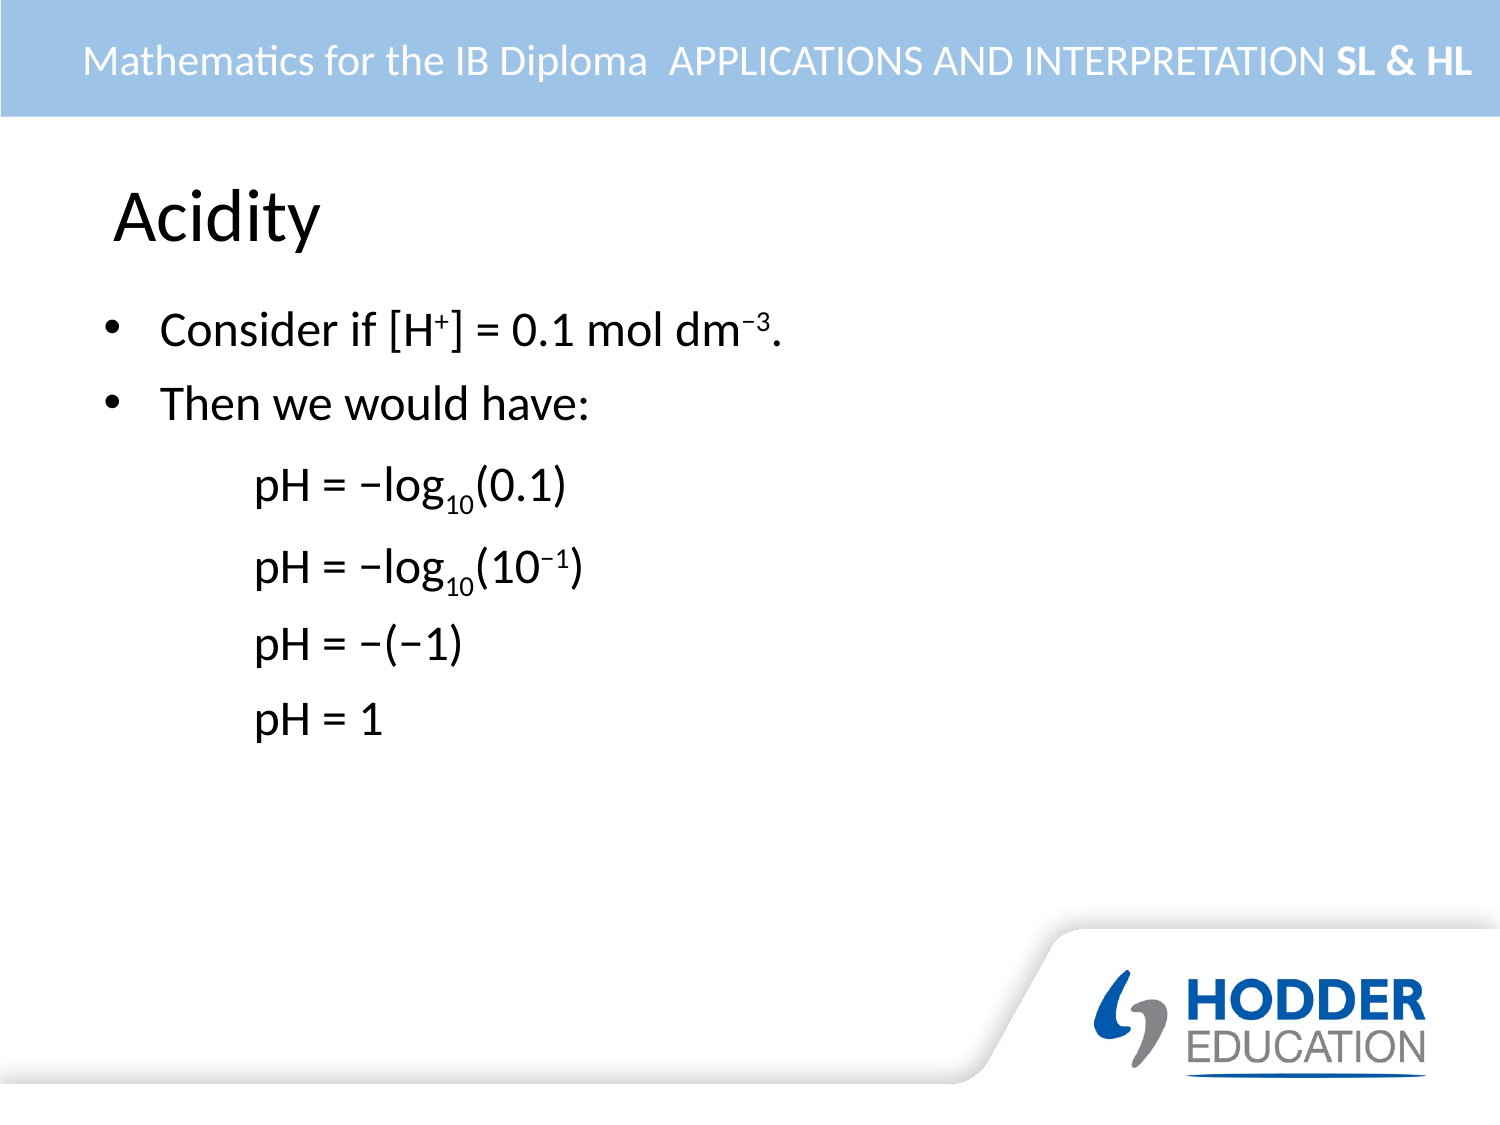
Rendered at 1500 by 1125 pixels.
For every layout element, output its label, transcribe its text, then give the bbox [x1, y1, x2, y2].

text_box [0, 893, 1500, 1125]
text_box Acidity [95, 158, 1328, 265]
text_box Consider if [H+] = 0.1 mol dm−3. Then we would have: pH = −log10(0.1) pH = −log10(10−1) pH = −(−1) pH = 1 [88, 295, 1216, 893]
text_box Mathematics for the IB Diploma APPLICATIONS AND INTERPRETATION SL & HL [0, 0, 1500, 118]
